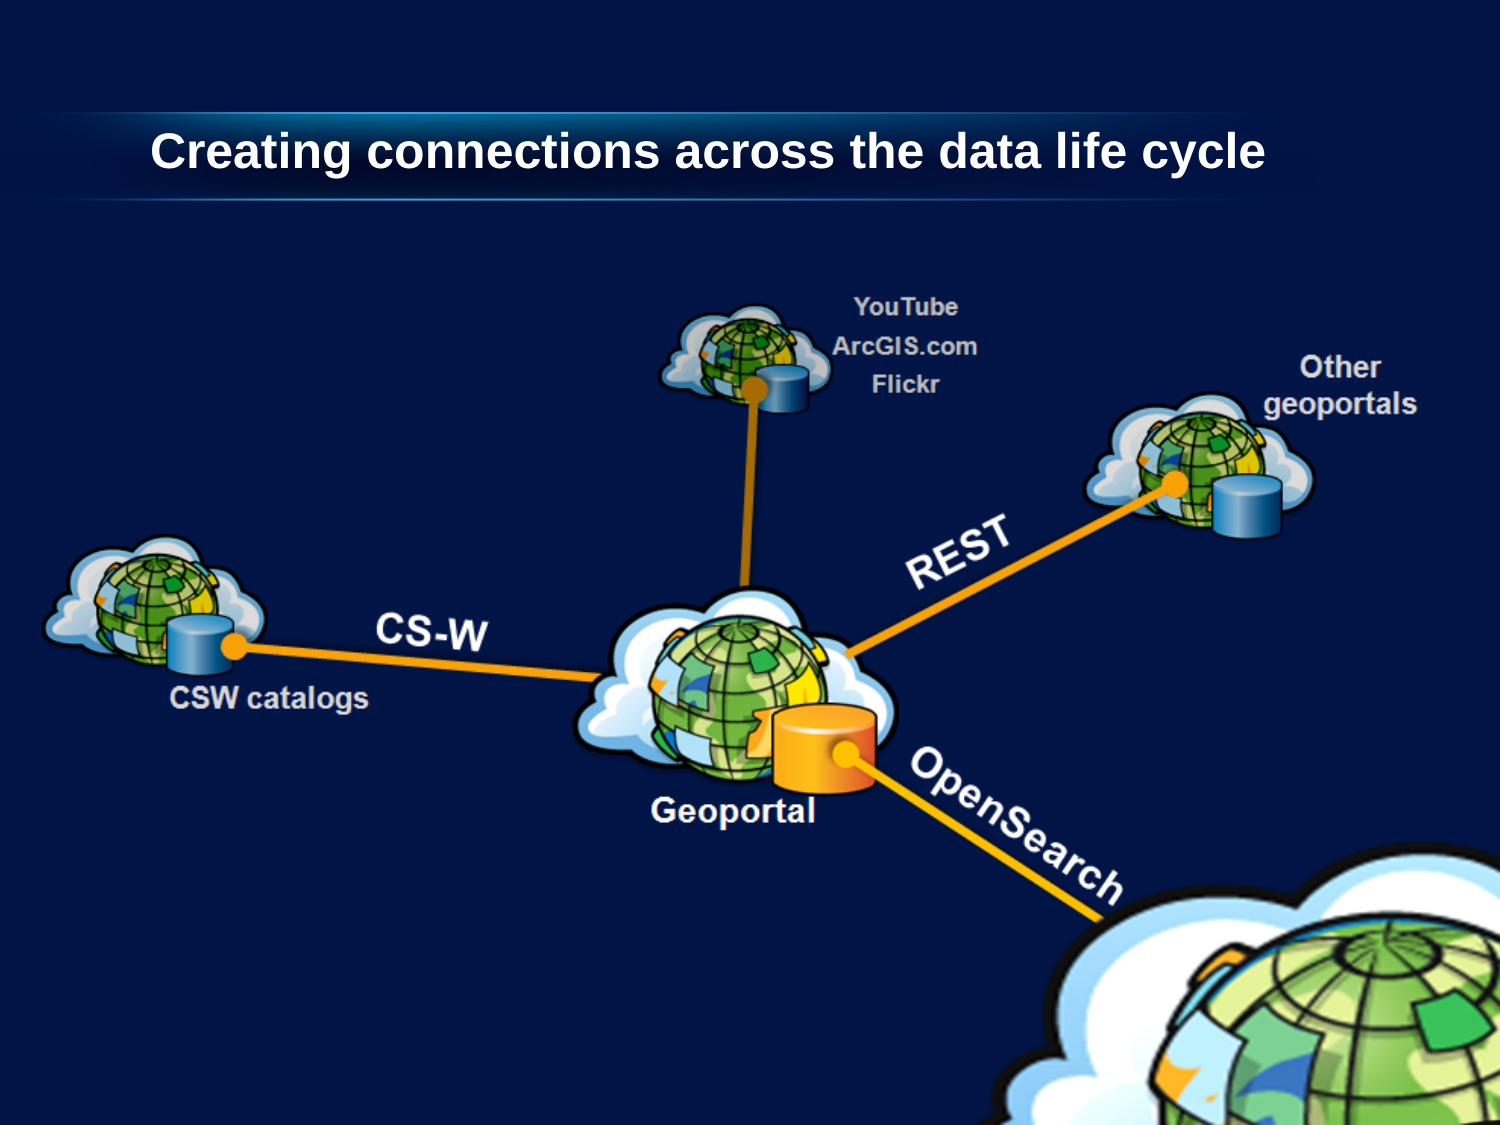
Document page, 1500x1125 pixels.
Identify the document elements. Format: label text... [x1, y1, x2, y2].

picture [10, 229, 1500, 1125]
picture [0, 112, 1500, 201]
title Creating connections across the data life cycle [149, 118, 1351, 199]
